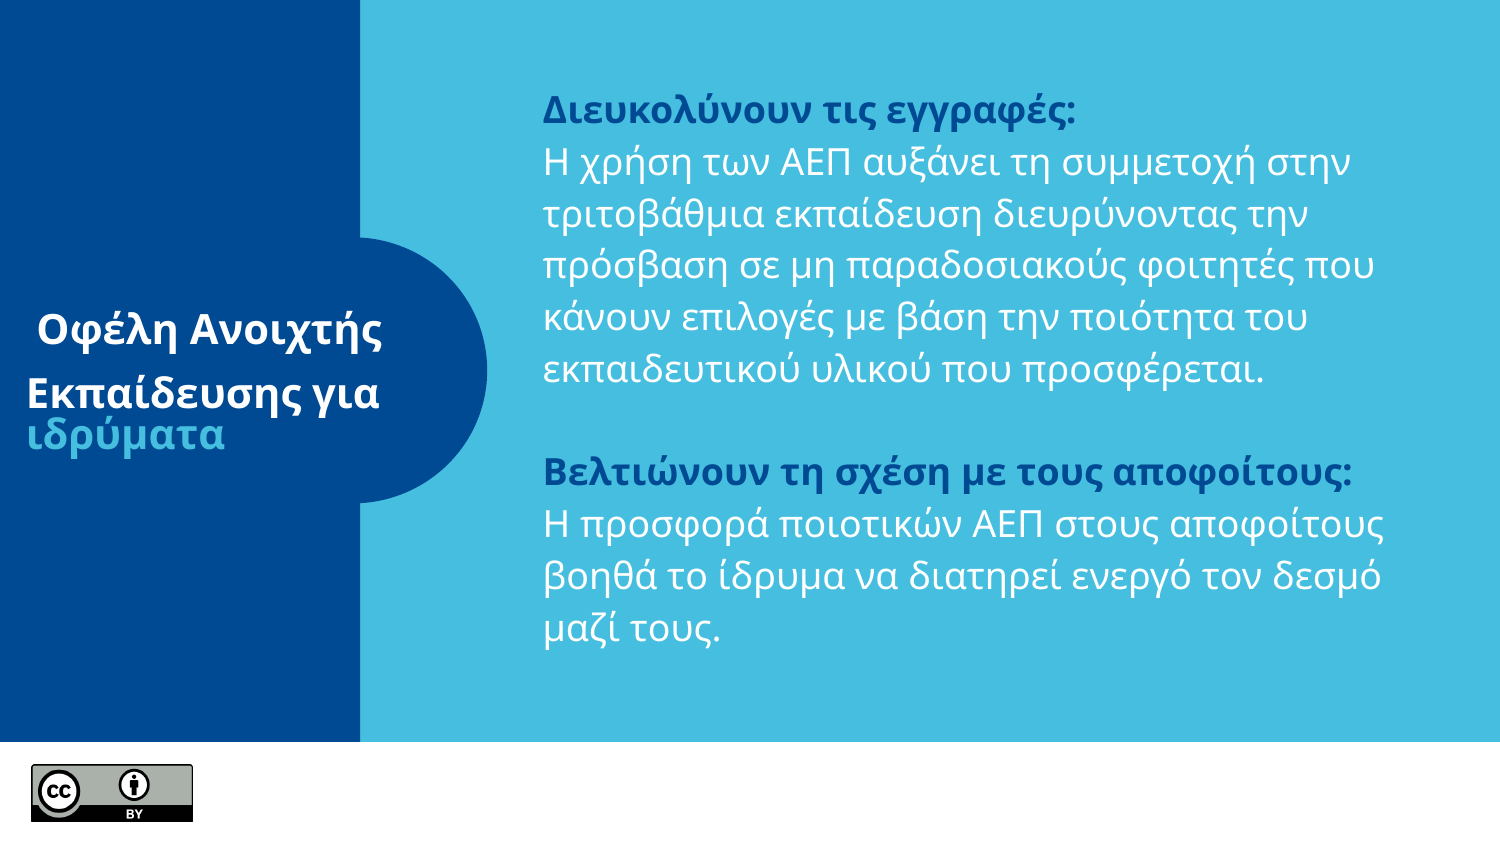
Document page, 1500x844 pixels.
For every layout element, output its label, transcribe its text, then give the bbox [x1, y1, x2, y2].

text_box Διευκολύνουν τις εγγραφές: Η χρήση των ΑΕΠ αυξάνει τη συμμετοχή στην τριτοβάθμια εκπαίδευση διευρύνοντας την πρόσβαση σε μη παραδοσιακούς φοιτητές που κάνουν επιλογές με βάση την ποιότητα του εκπαιδευτικού υλικού που προσφέρεται. Βελτιώνουν τη σχέση με τους αποφοίτους: Η προσφορά ποιοτικών ΑΕΠ στους αποφοίτους βοηθά το ίδρυμα να διατηρεί ενεργό τον δεσμό μαζί τους. [527, 64, 1427, 664]
text_box [259, 237, 446, 274]
text_box [266, 473, 439, 504]
picture [31, 764, 193, 822]
text_box [0, 0, 361, 742]
text_box Οφέλη Ανοιχτής Εκπαίδευσης για ιδρύματα [10, 274, 488, 473]
text_box [0, 742, 1500, 844]
